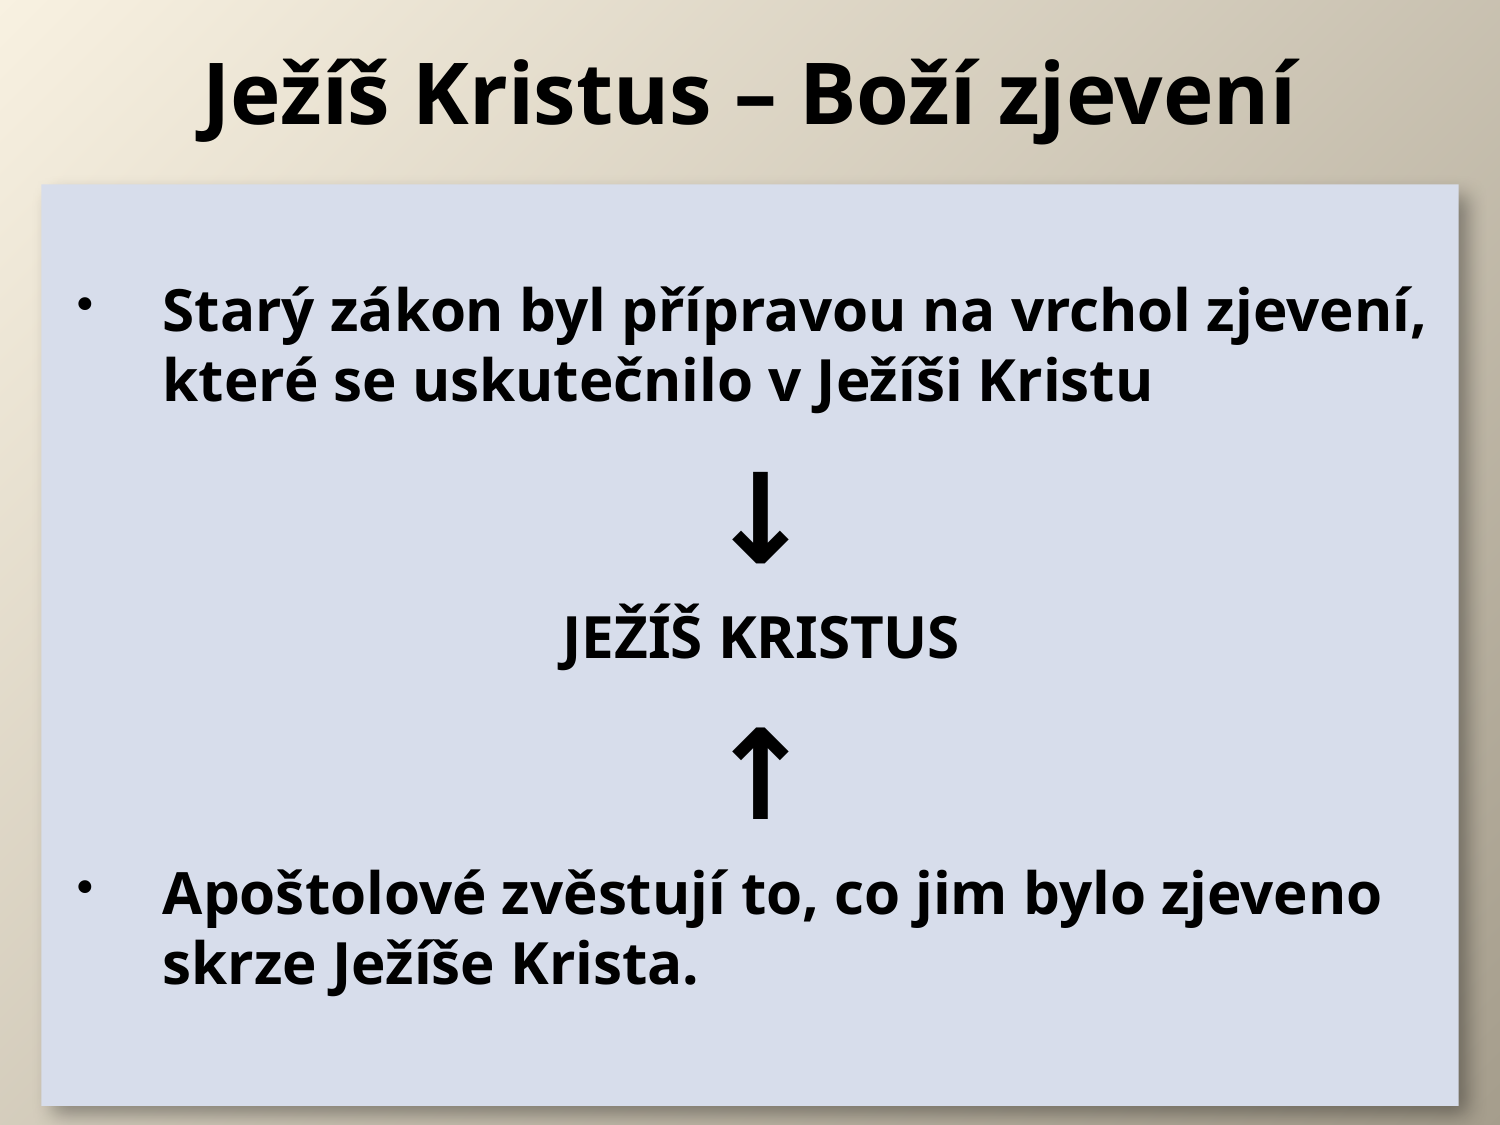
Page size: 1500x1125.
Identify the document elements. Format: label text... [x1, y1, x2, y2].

list Starý zákon byl přípravou na vrchol zjevení, které se uskutečnilo v Ježíši Kristu ↓ JEŽÍŠ KRISTUS ↑ Apoštolové zvěstují to, co jim bylo zjeveno skrze Ježíše Krista. [41, 184, 1459, 1107]
title Ježíš Kristus – Boží zjevení [17, 19, 1483, 161]
